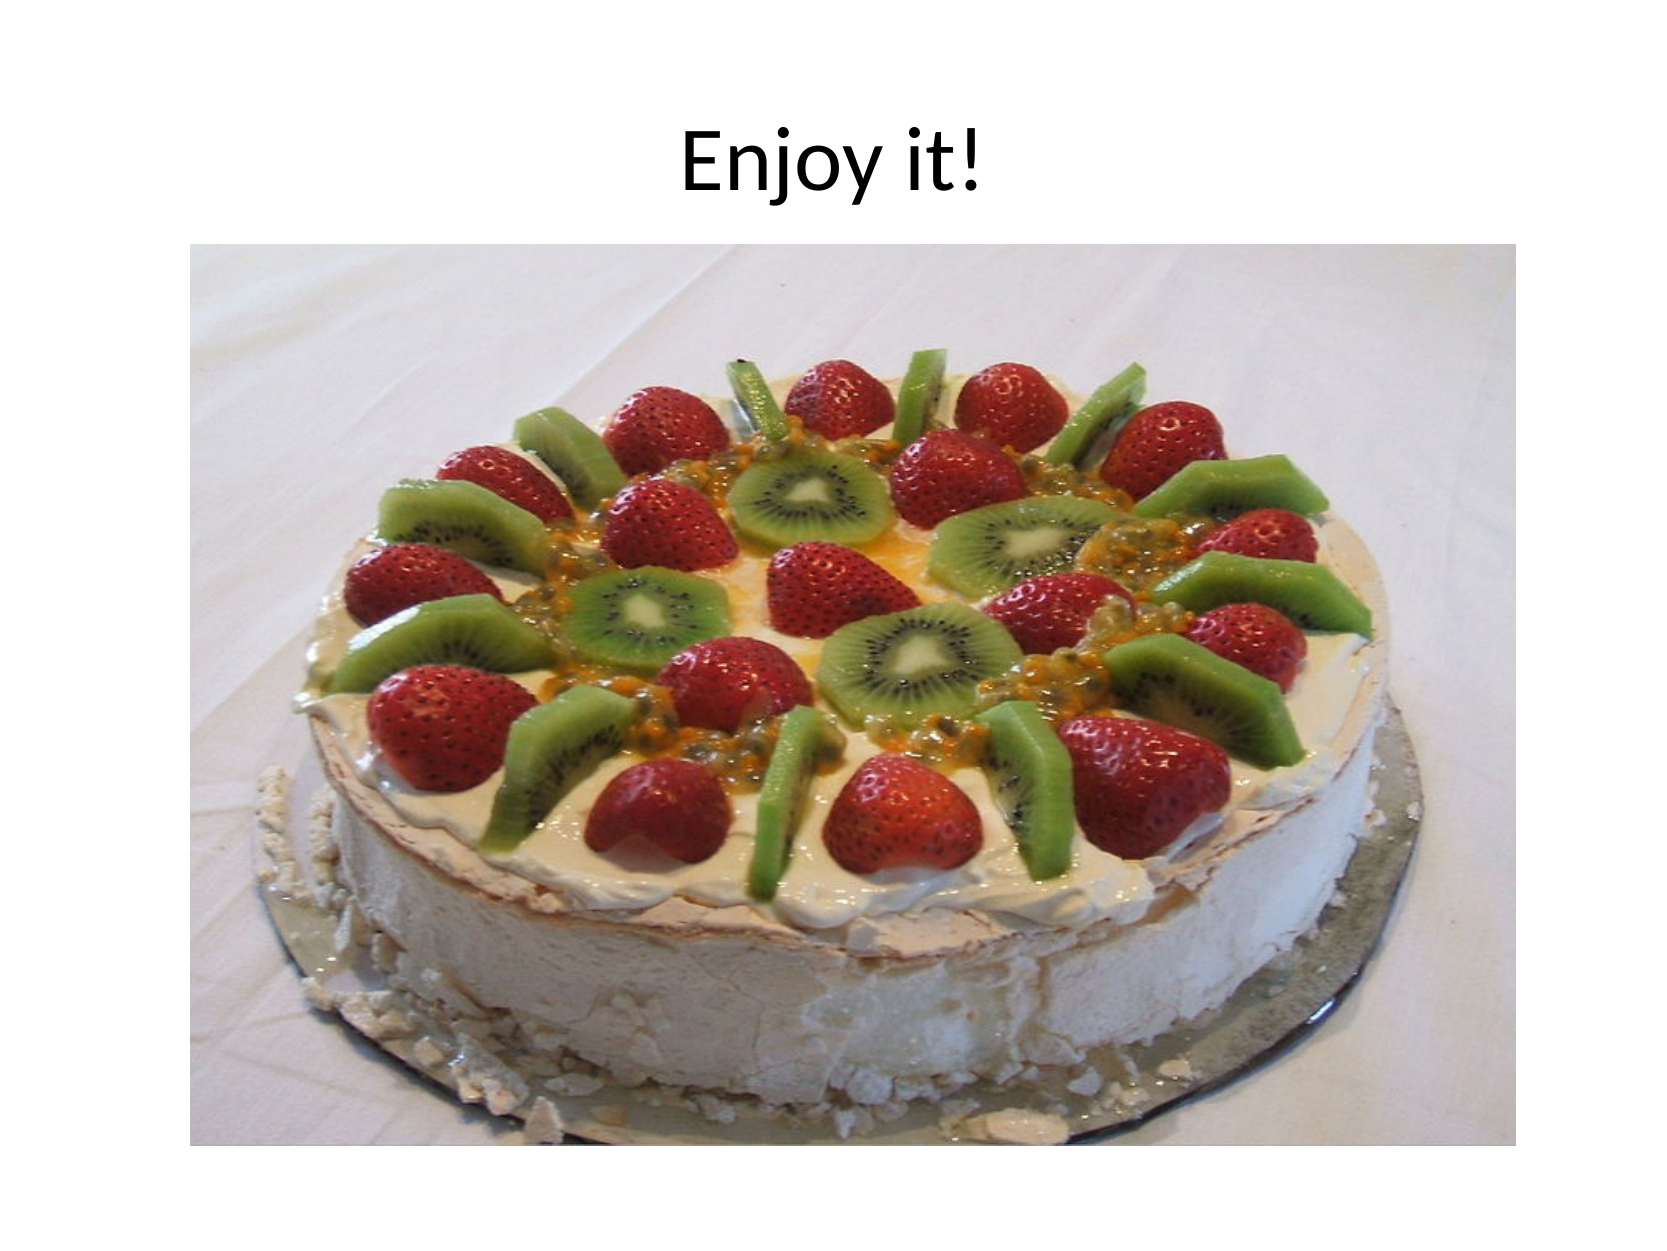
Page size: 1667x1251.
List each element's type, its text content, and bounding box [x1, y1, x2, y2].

title Enjoy it! [83, 49, 1584, 259]
picture [189, 244, 1517, 1147]
